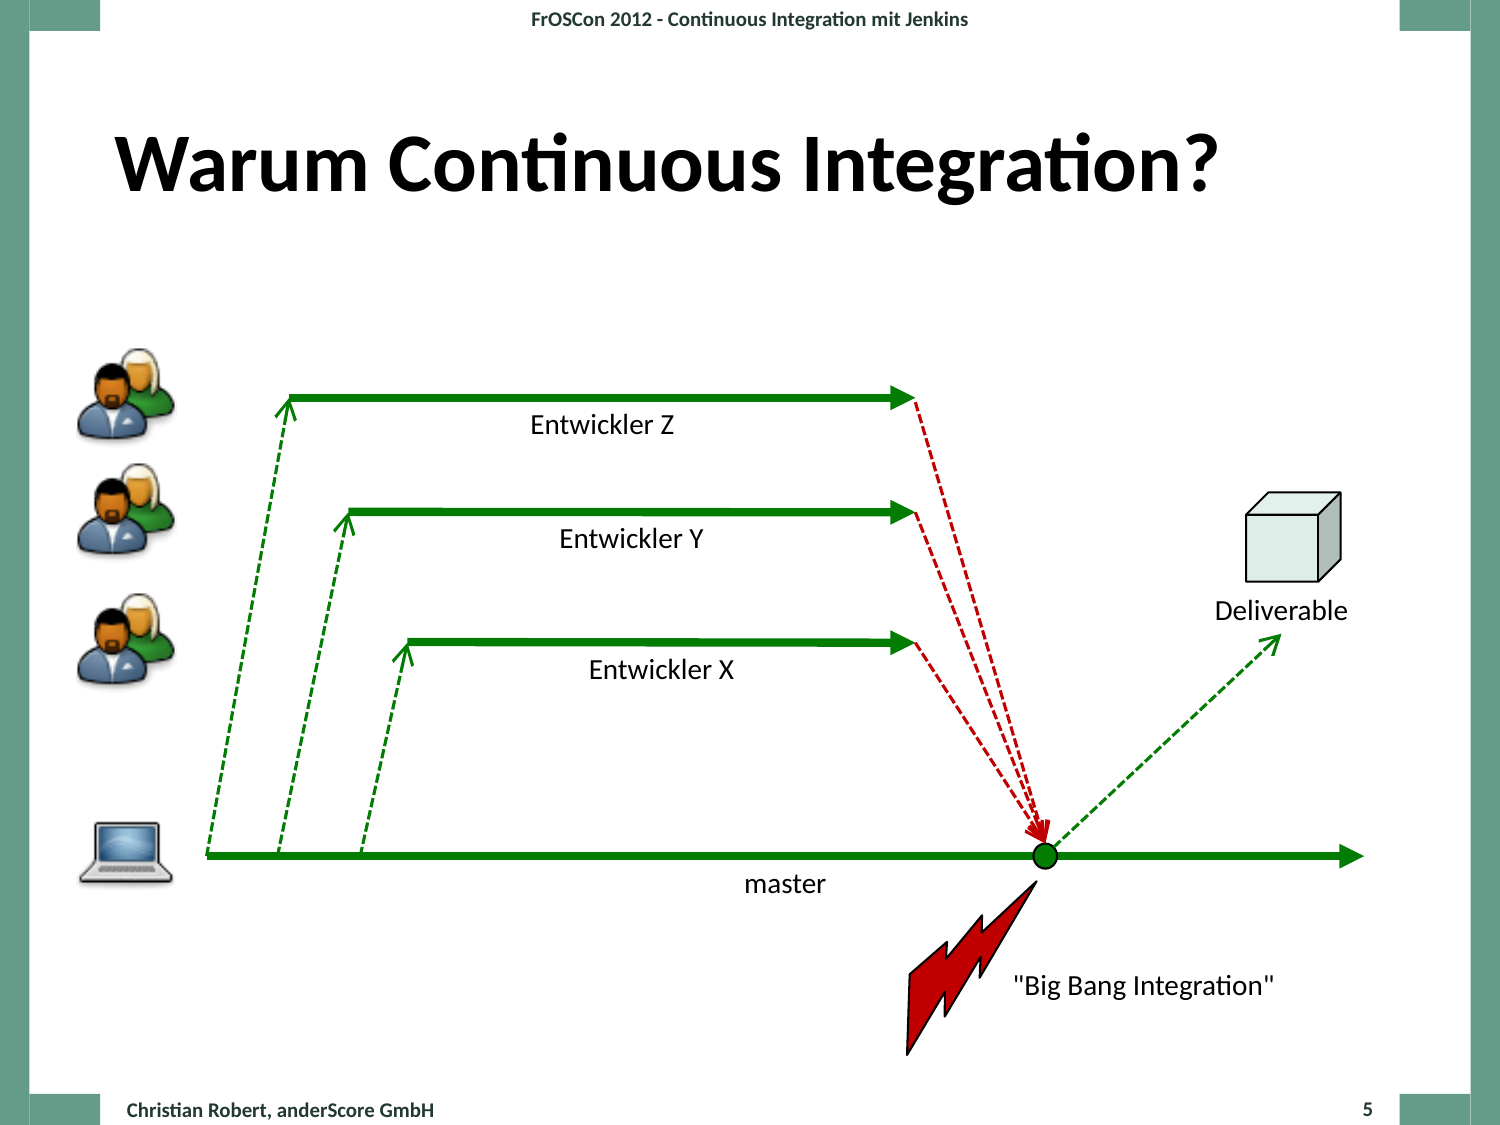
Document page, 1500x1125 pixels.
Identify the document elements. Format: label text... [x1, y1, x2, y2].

title Warum Continuous Integration? [100, 101, 1400, 339]
footer FrOSCon 2012 - Continuous Integration mit Jenkins [100, 2, 1400, 34]
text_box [913, 865, 1306, 1067]
picture [76, 347, 177, 448]
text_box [1053, 633, 1282, 848]
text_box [915, 401, 1046, 844]
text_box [289, 396, 916, 448]
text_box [407, 641, 908, 693]
picture [76, 592, 177, 693]
picture [76, 805, 177, 907]
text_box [206, 855, 1365, 907]
picture [76, 462, 177, 563]
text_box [359, 642, 408, 857]
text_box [277, 512, 349, 857]
slide_number 5 [1074, 1092, 1388, 1124]
slide_number Christian Robert, anderScore GmbH [112, 1092, 1069, 1125]
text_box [206, 397, 290, 857]
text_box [348, 511, 909, 563]
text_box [1163, 492, 1400, 635]
